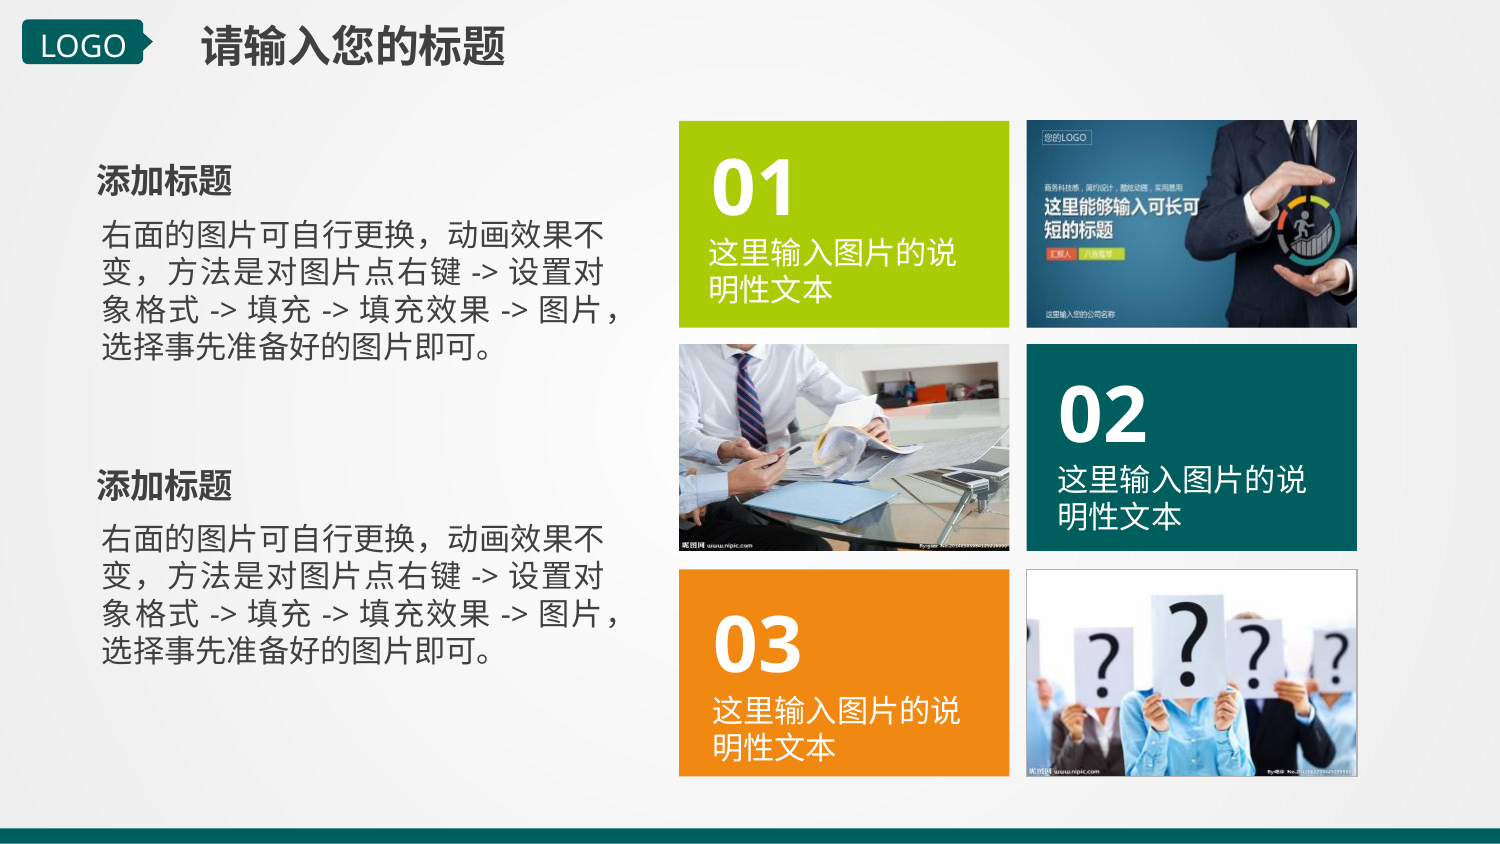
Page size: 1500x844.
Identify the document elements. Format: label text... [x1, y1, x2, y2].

text_box 这里输入图片的说明性文本 [1042, 452, 1344, 543]
text_box [143, 24, 153, 59]
text_box 添加标题 [81, 152, 298, 209]
text_box LOGO [25, 18, 143, 71]
text_box 请输入您的标题 [154, 11, 600, 79]
text_box 右面的图片可自行更换，动画效果不变，方法是对图片点右键->设置对象格式->填充->填充效果->图片，选择事先准备好的图片即可。 [87, 511, 620, 677]
text_box [1026, 569, 1357, 777]
text_box 右面的图片可自行更换，动画效果不变，方法是对图片点右键->设置对象格式->填充->填充效果->图片，选择事先准备好的图片即可。 [87, 207, 620, 372]
text_box 02 [1044, 356, 1215, 452]
text_box [679, 344, 1010, 551]
text_box 这里输入图片的说明性文本 [693, 225, 995, 316]
text_box 添加标题 [81, 456, 298, 513]
text_box [1026, 120, 1357, 328]
text_box 这里输入图片的说明性文本 [697, 683, 999, 773]
picture [0, 0, 1500, 828]
text_box [679, 120, 1010, 328]
text_box [1026, 344, 1357, 551]
text_box 01 [696, 130, 867, 225]
text_box 03 [698, 587, 869, 683]
text_box [679, 569, 1010, 777]
